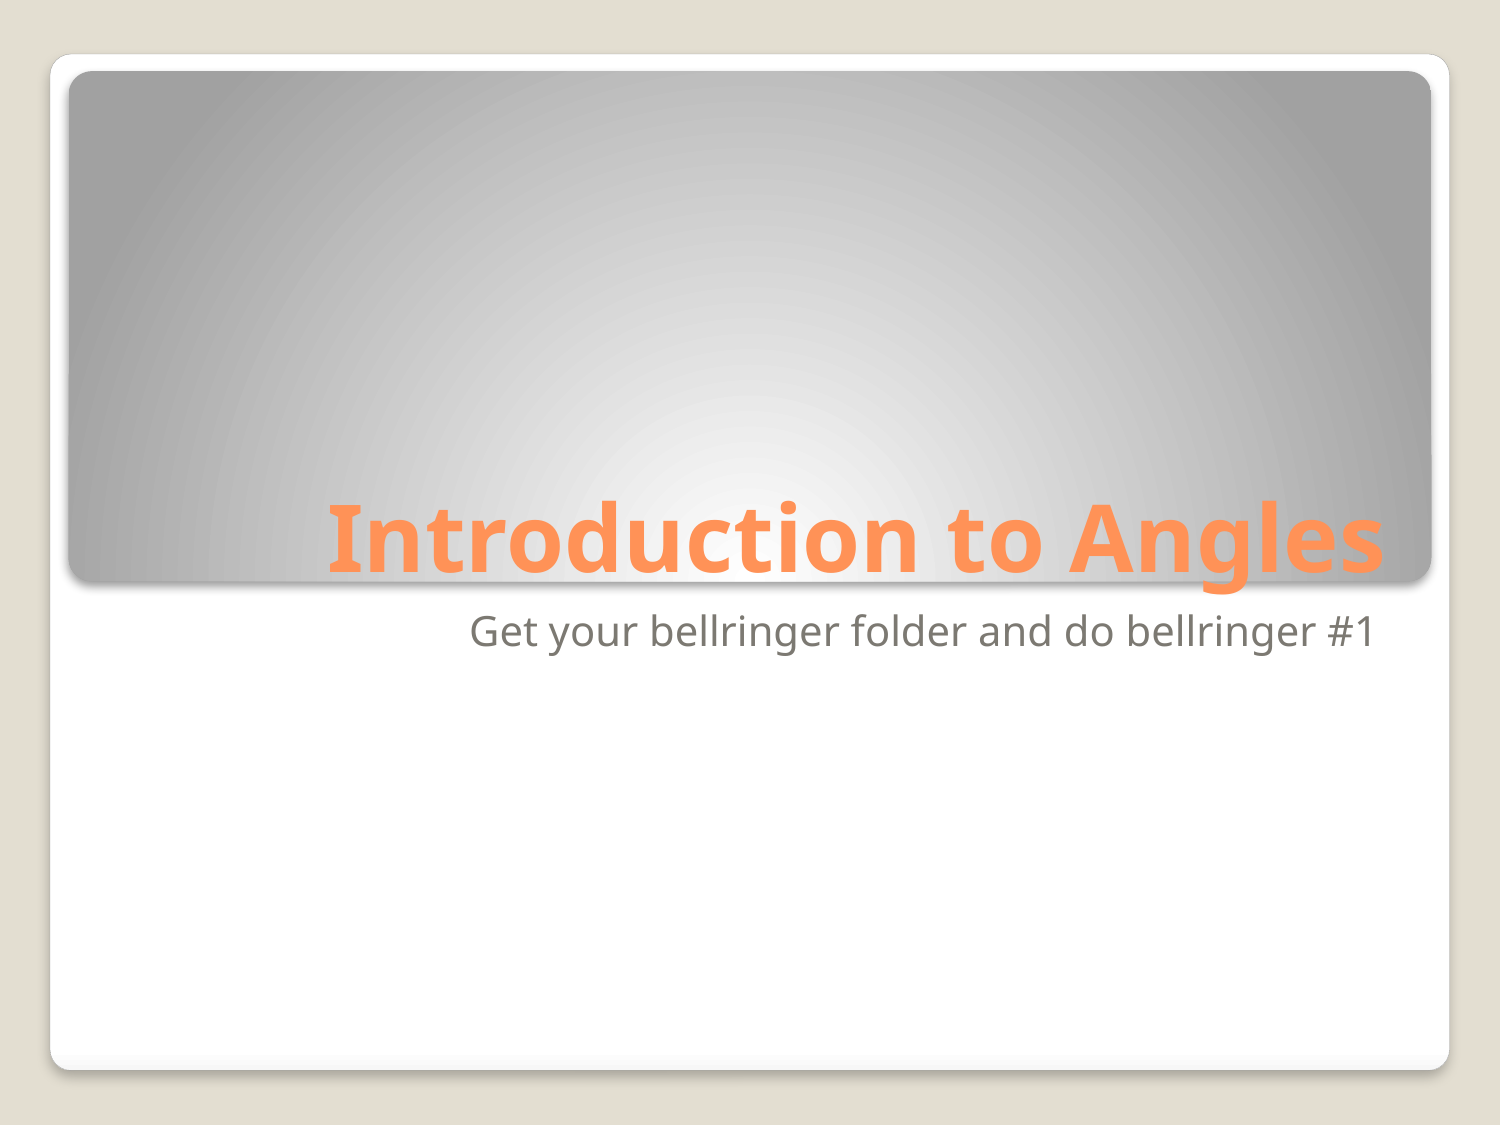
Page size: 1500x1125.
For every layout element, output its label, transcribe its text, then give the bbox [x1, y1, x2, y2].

title Introduction to Angles [118, 298, 1394, 599]
subtitle Get your bellringer folder and do bellringer #1 [118, 604, 1394, 755]
